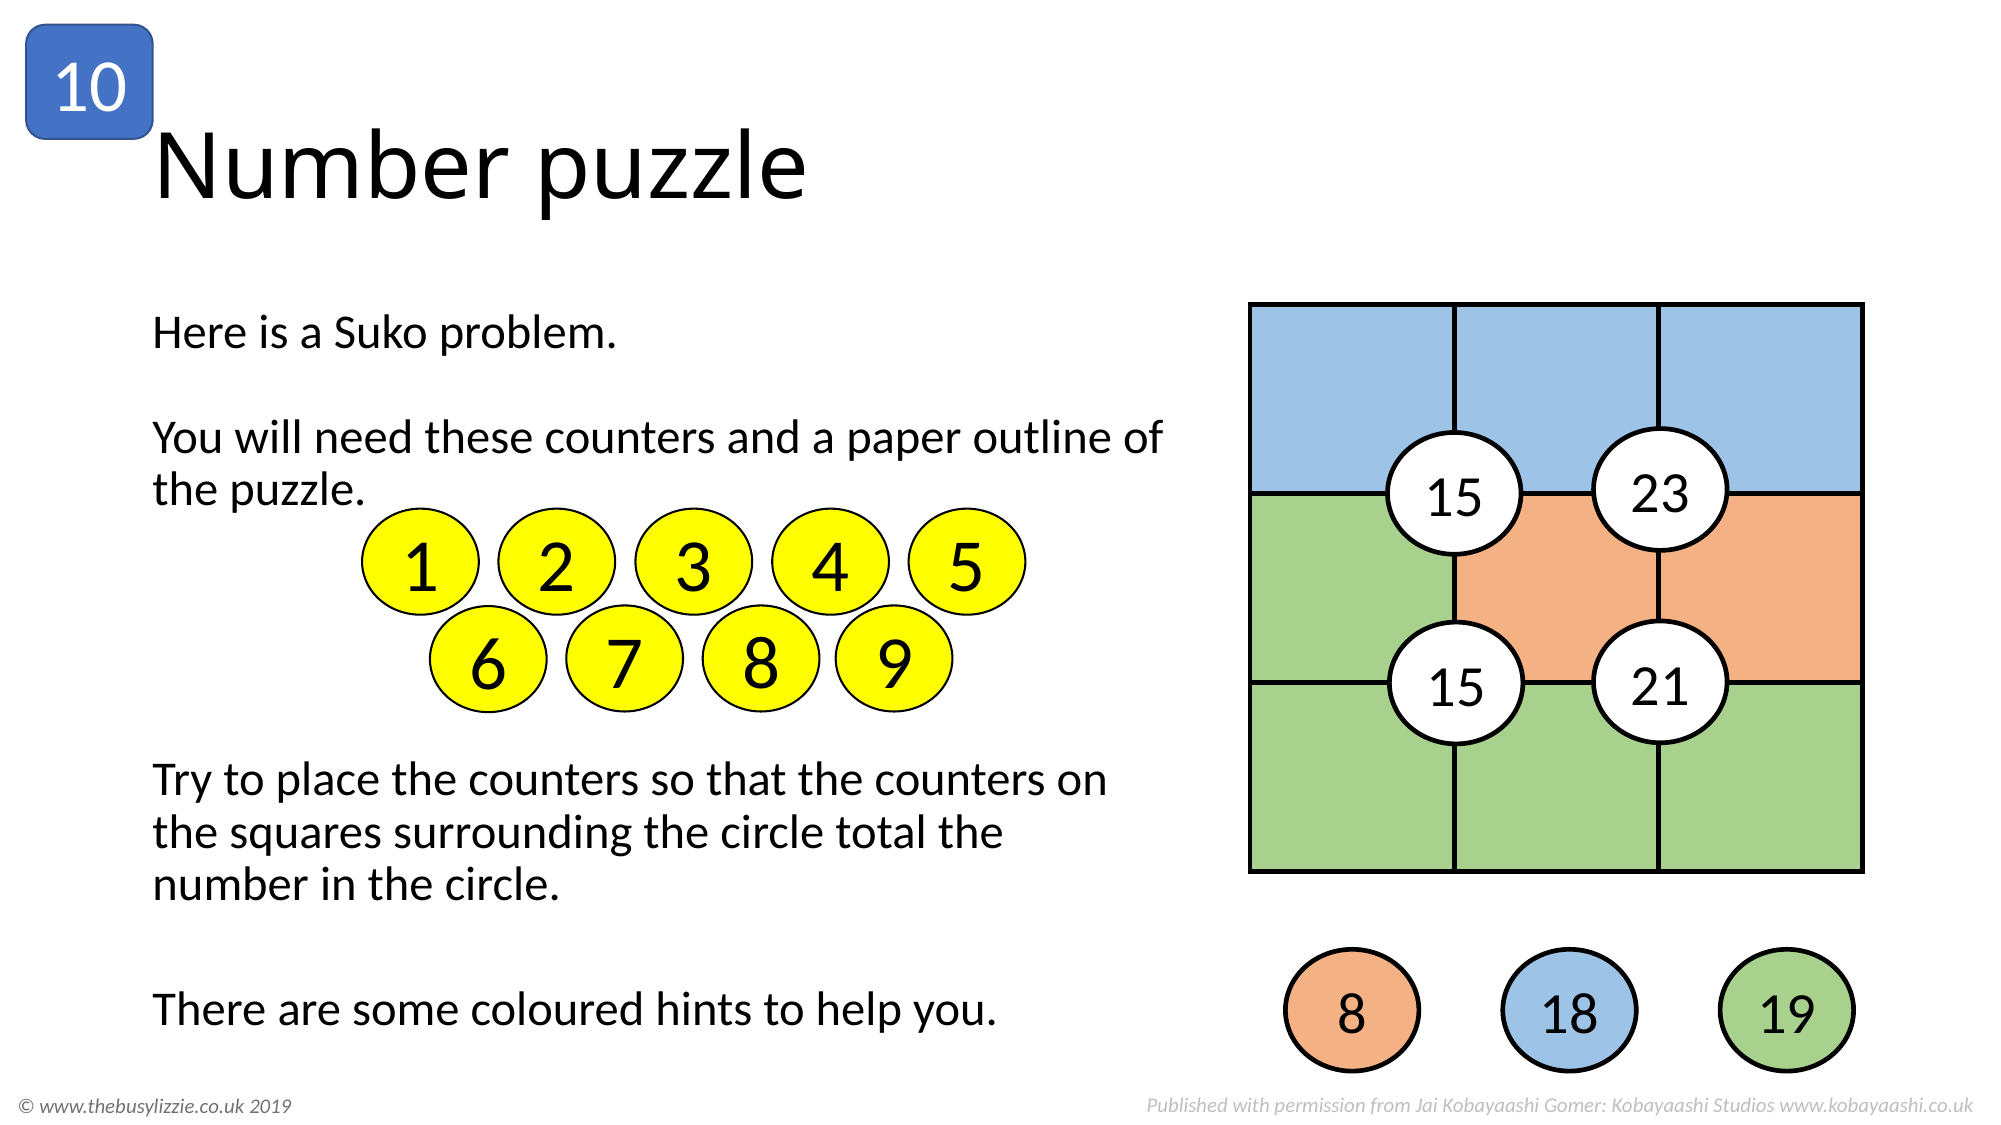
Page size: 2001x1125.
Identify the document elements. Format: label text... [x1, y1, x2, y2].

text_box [361, 508, 1026, 713]
text_box Published with permission from Jai Kobayaashi Gomer: Kobayaashi Studios www.kobayaashi.co.uk [1131, 1084, 2000, 1125]
text_box © www.thebusylizzie.co.uk 2019 [2, 1085, 307, 1125]
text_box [1250, 304, 1863, 1072]
list Here is a Suko problem. You will need these counters and a paper outline of the puzzle. Try to place the counters so that the counters on the squares surrounding the circle total the number in the circle. There are some coloured hints to help you. [137, 299, 1186, 1049]
title Number puzzle [137, 59, 1863, 278]
text_box 10 [25, 23, 154, 140]
